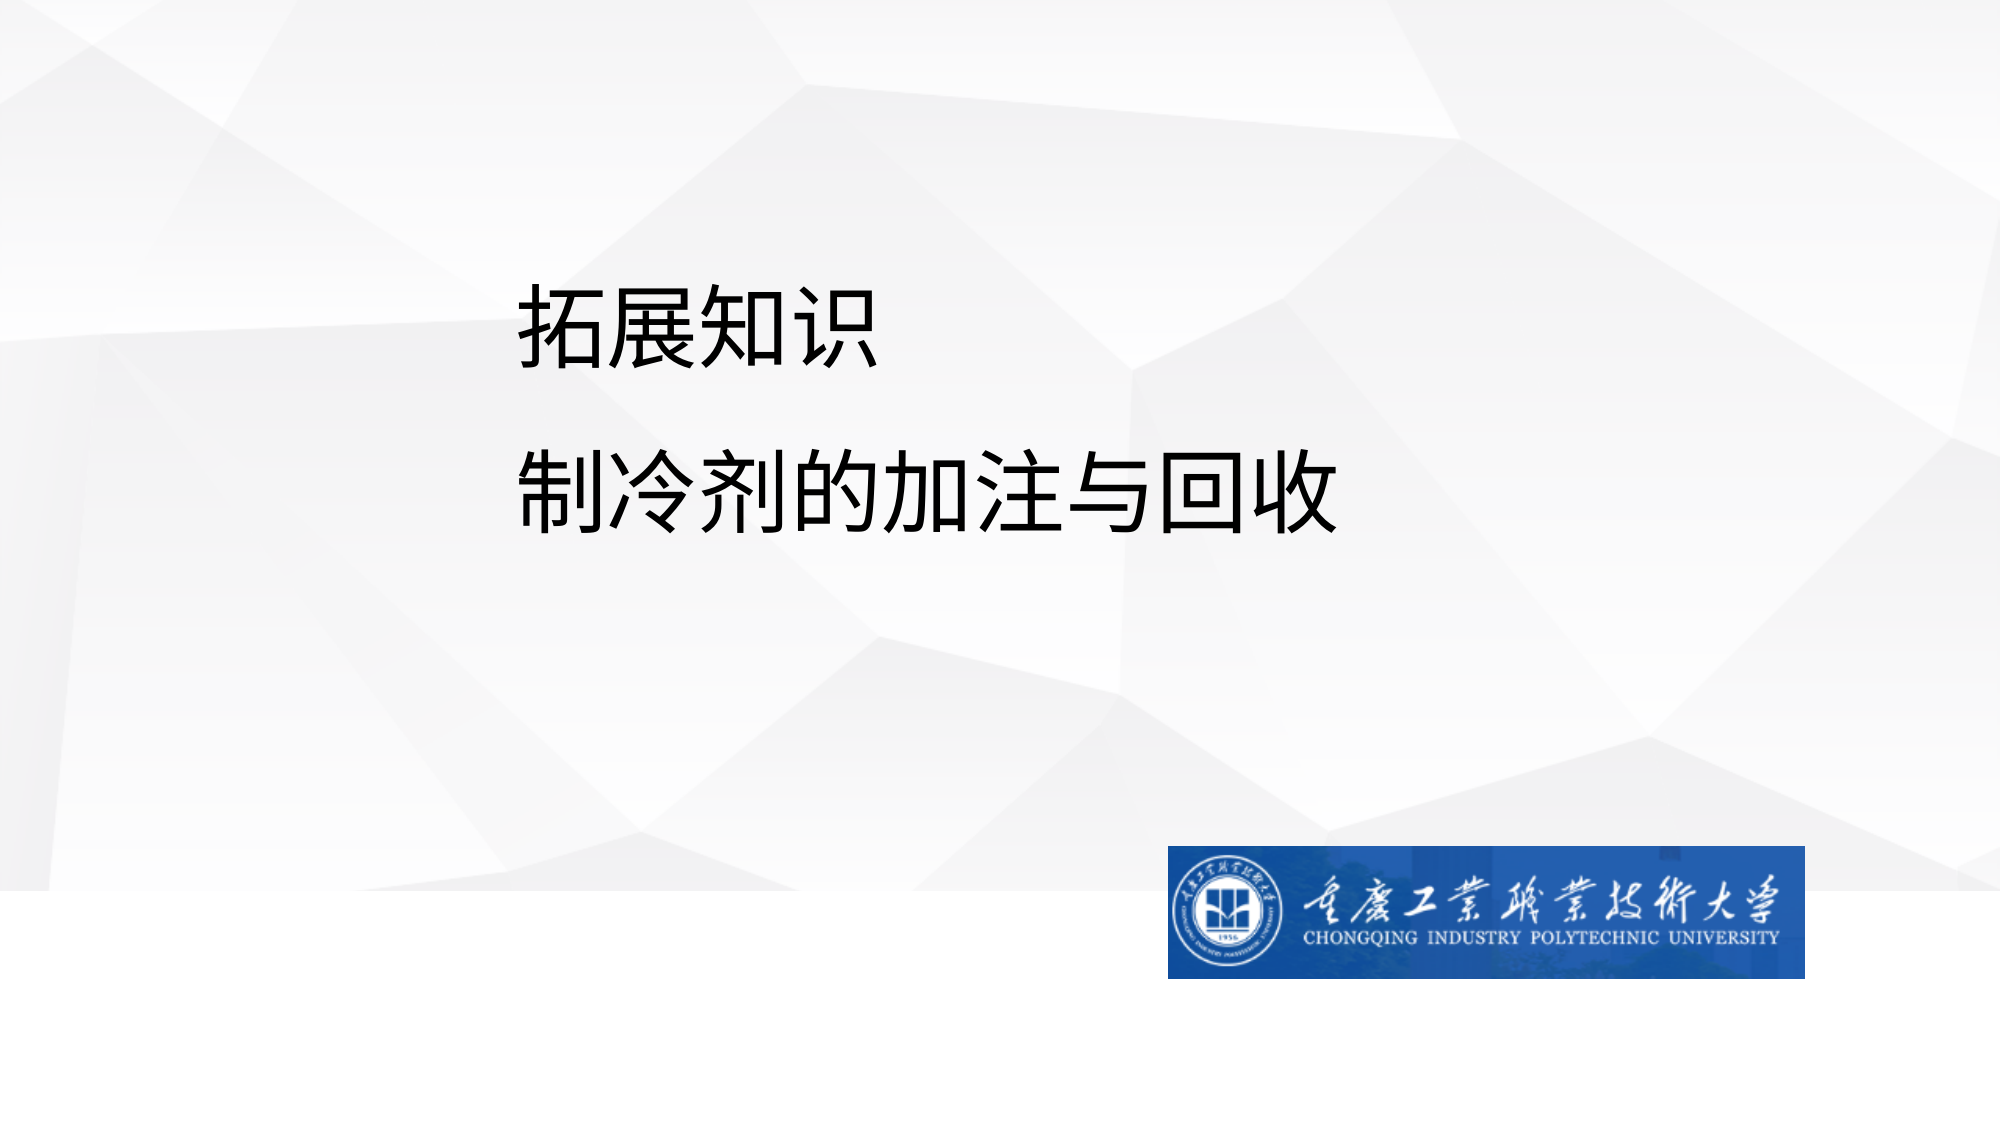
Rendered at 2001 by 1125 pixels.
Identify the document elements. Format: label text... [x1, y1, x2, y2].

picture [0, 0, 2000, 979]
title 拓展知识 制冷剂的加注与回收 [500, 184, 2000, 576]
